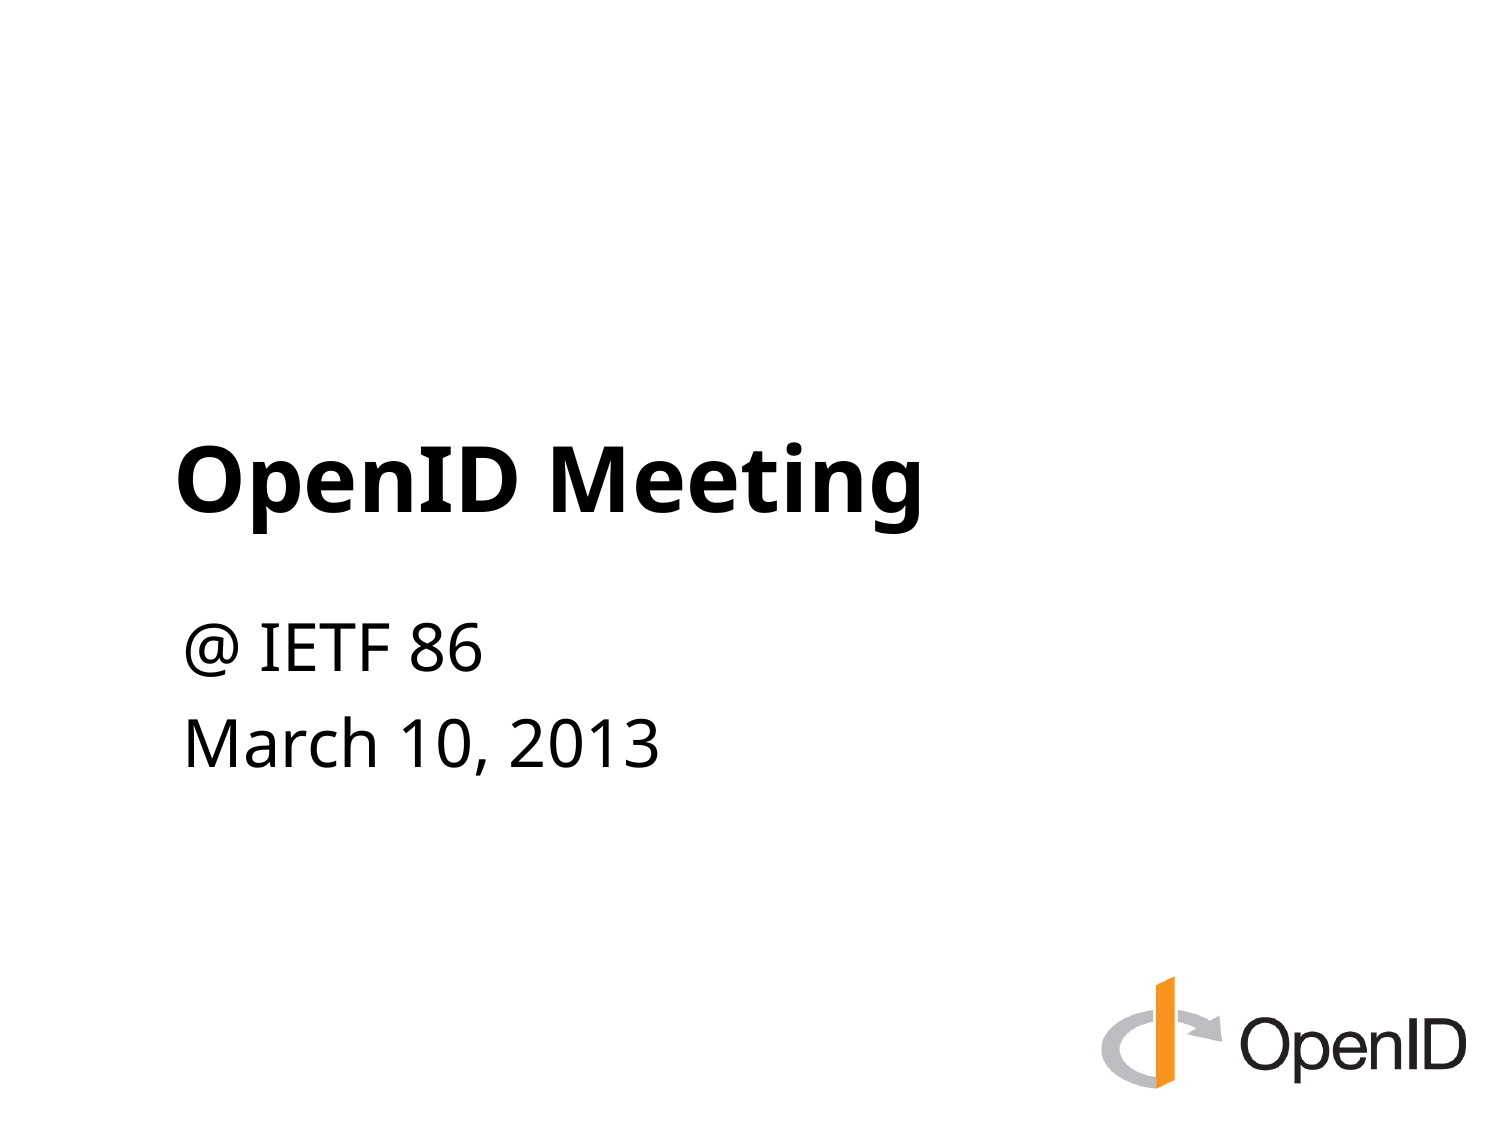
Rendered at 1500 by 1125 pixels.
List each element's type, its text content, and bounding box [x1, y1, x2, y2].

title OpenID Meeting [172, 299, 1328, 626]
picture [1072, 953, 1500, 1125]
subtitle @ IETF 86 March 10, 2013 [182, 633, 1306, 759]
